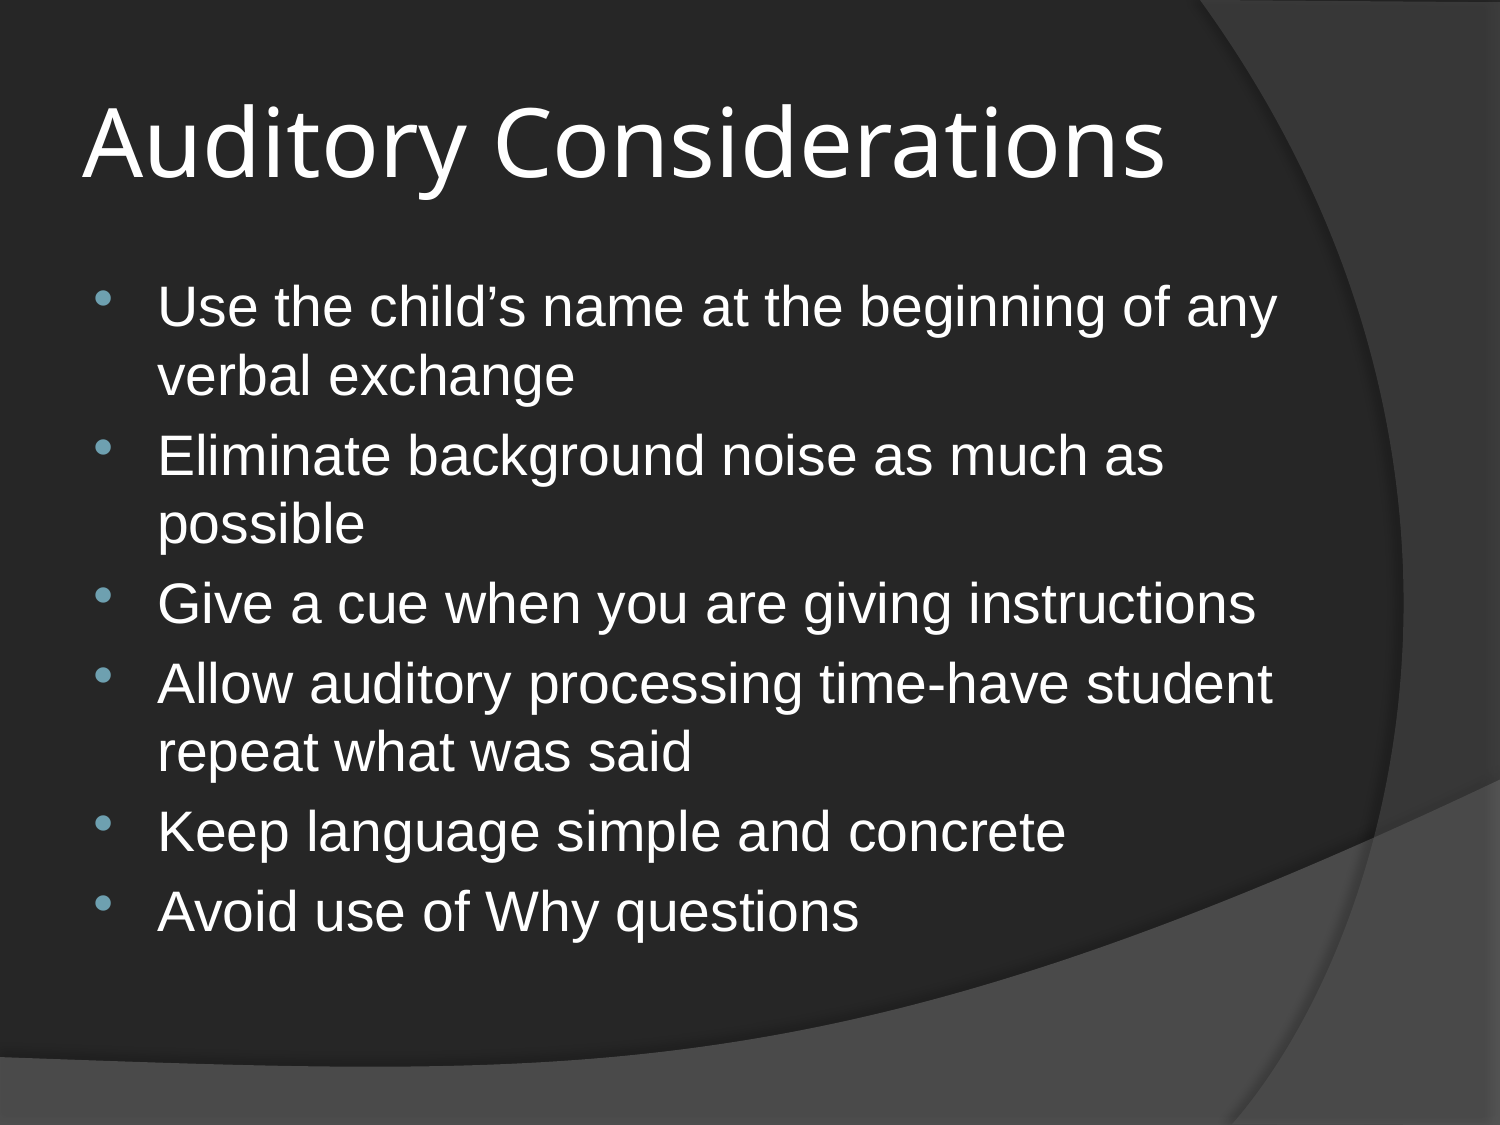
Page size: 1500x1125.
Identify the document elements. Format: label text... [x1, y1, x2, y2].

title Auditory Considerations [75, 45, 1300, 233]
list Use the child’s name at the beginning of any verbal exchange Eliminate background noise as much as possible Give a cue when you are giving instructions Allow auditory processing time-have student repeat what was said Keep language simple and concrete Avoid use of Why questions [75, 262, 1300, 1005]
